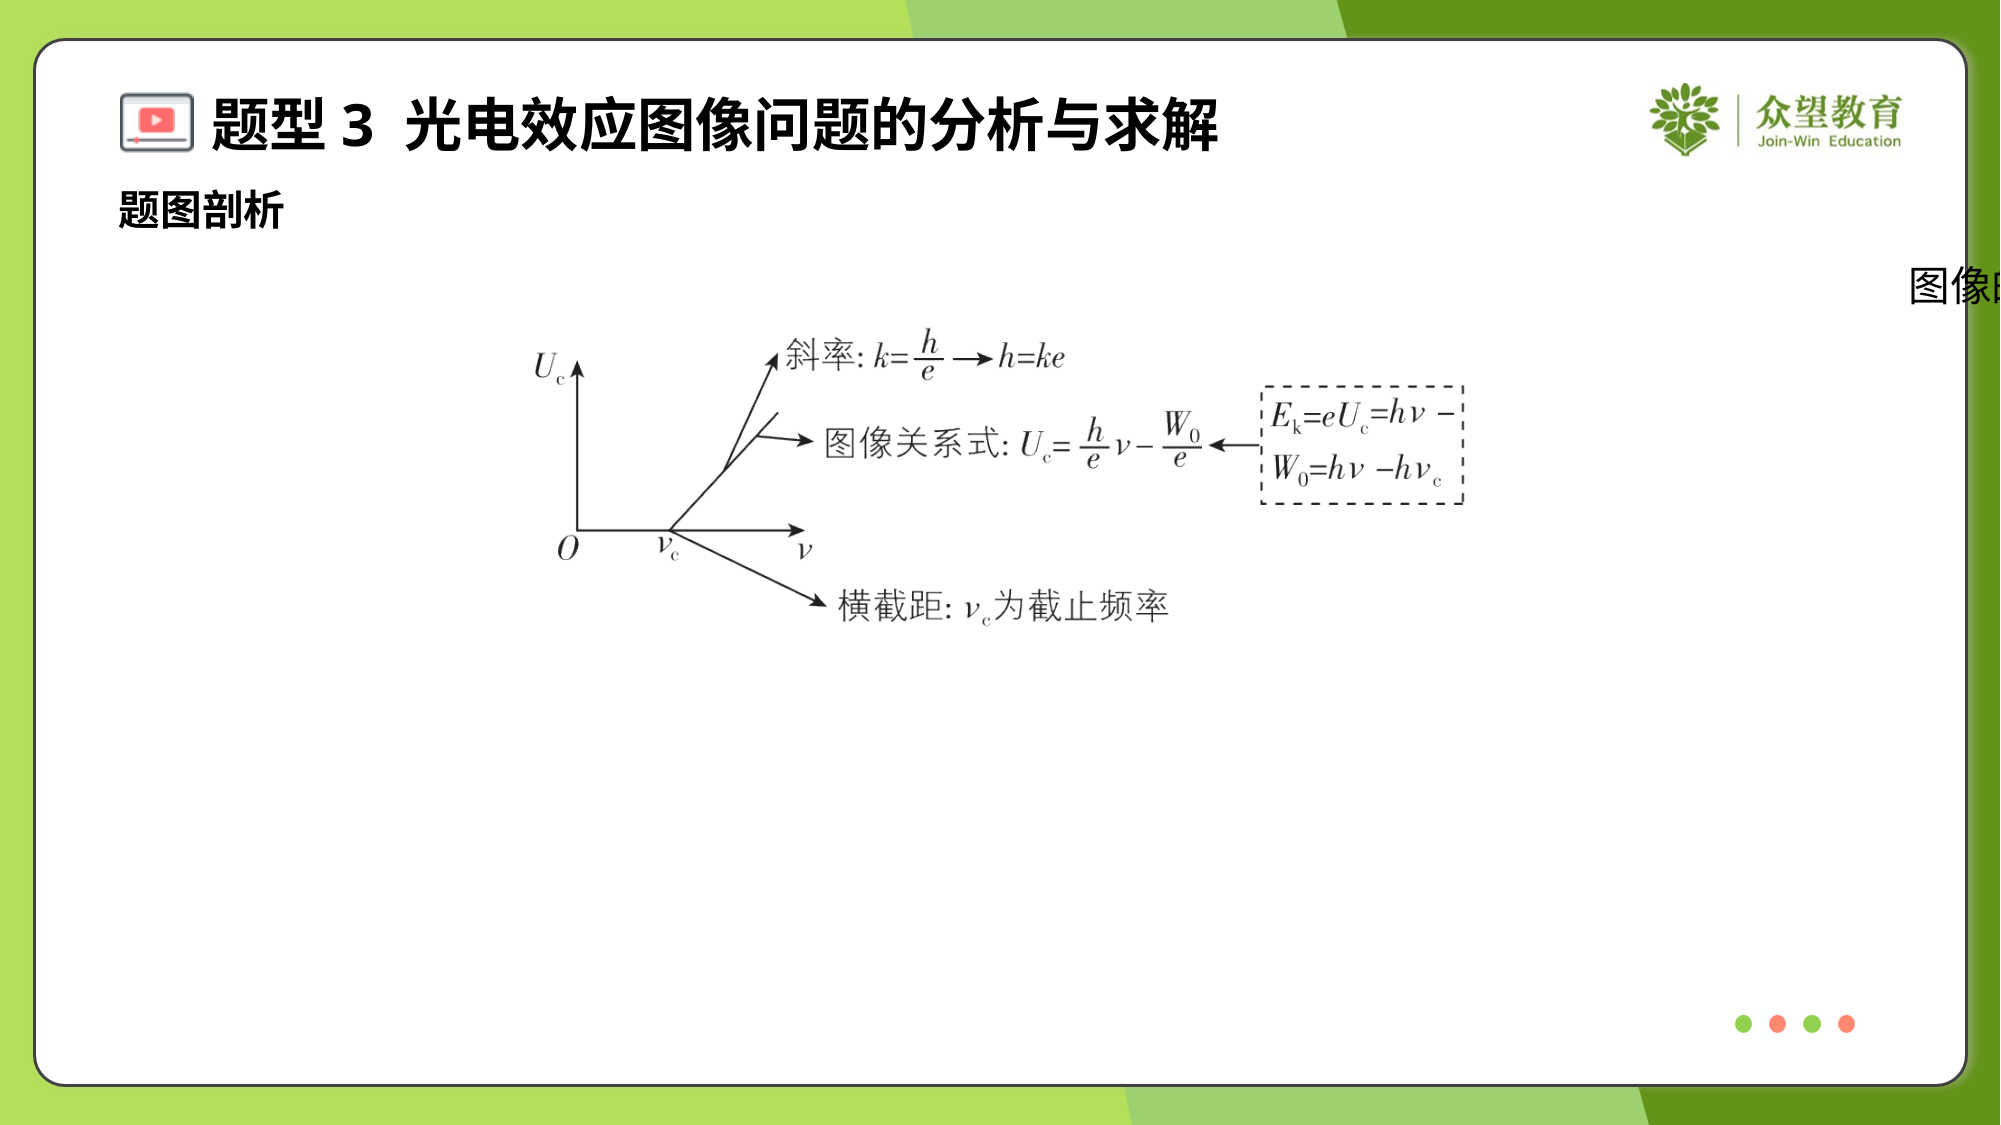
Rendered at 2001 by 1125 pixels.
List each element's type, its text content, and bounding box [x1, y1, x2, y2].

picture [0, 0, 2000, 1125]
text_box 题图剖析 [118, 158, 1883, 226]
